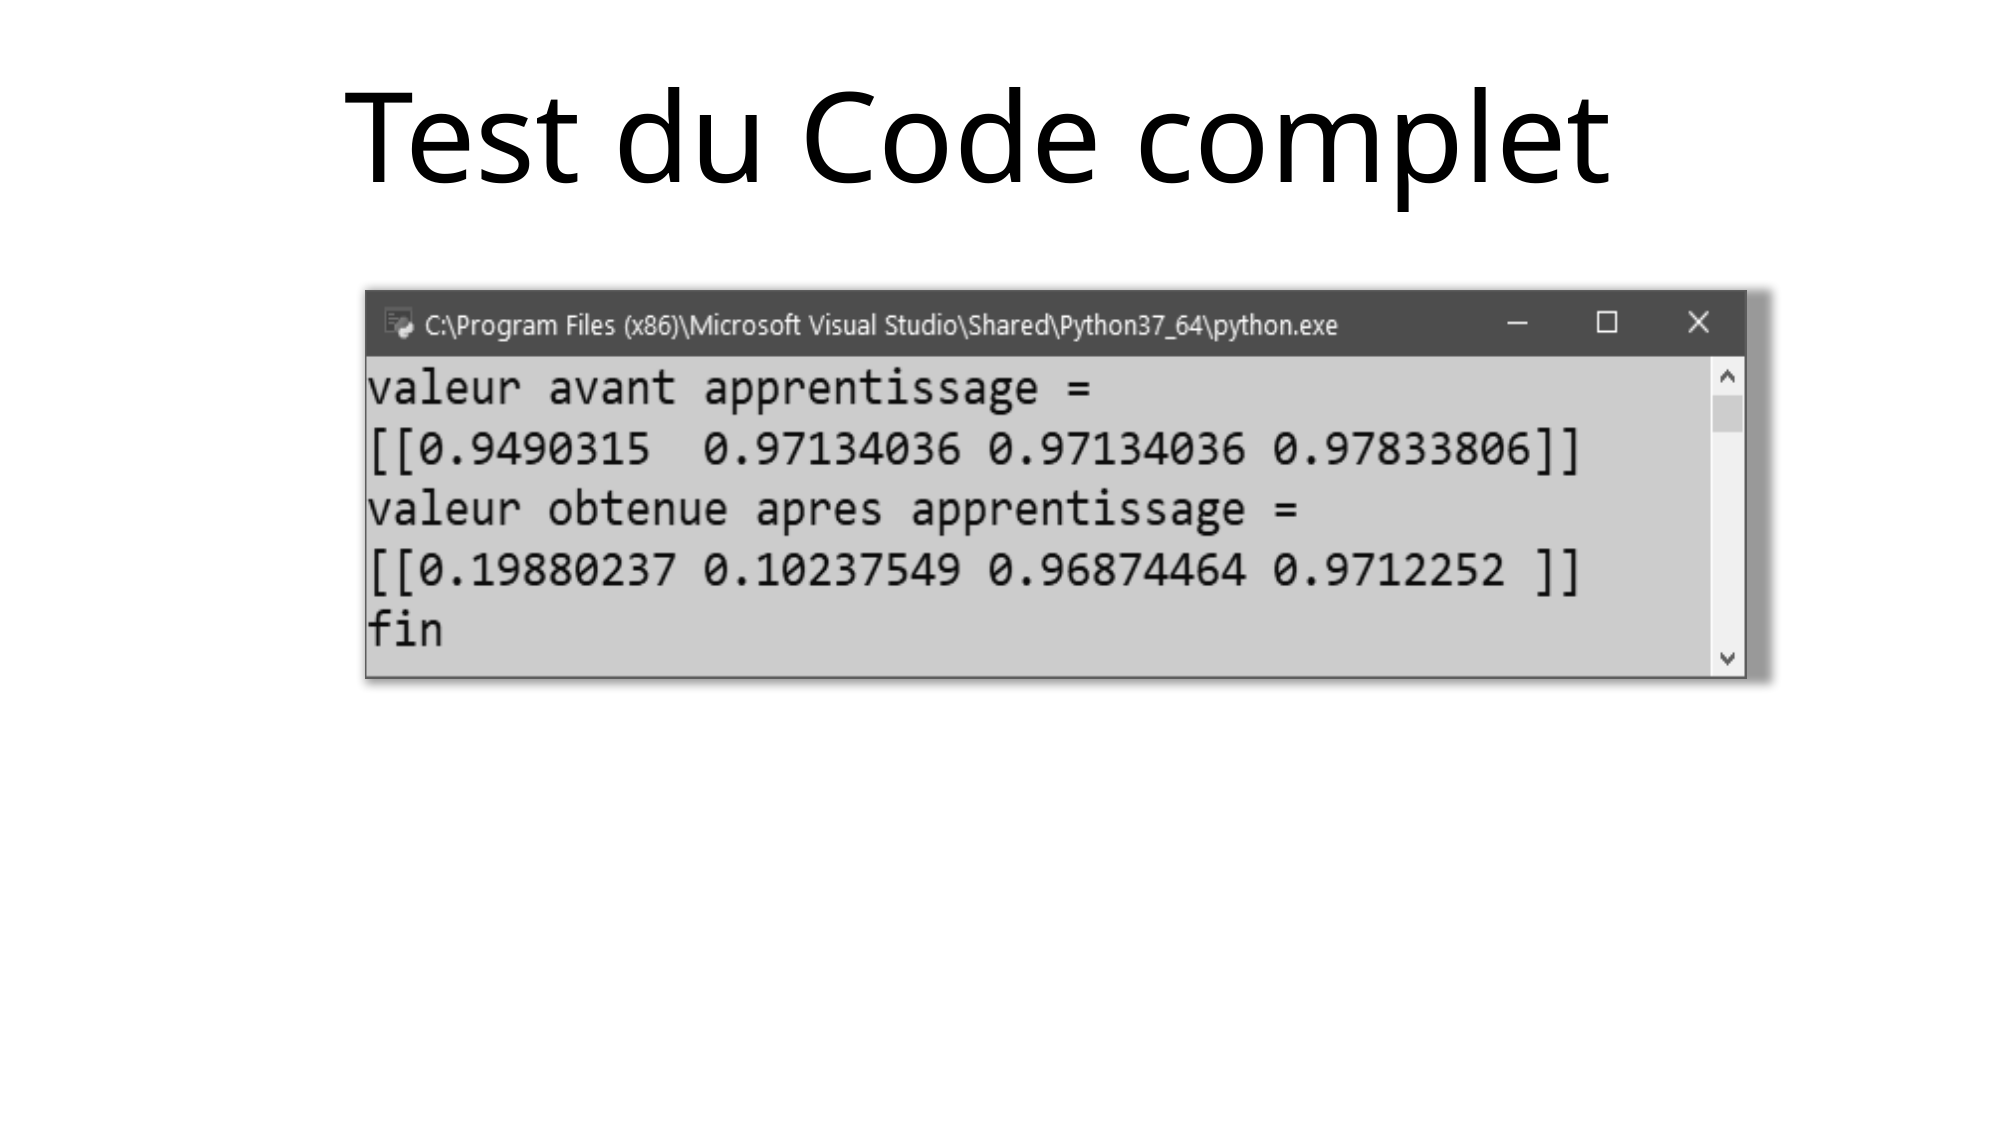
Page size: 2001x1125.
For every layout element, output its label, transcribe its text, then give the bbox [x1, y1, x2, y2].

picture [365, 290, 1747, 679]
text_box Test du Code complet [116, 0, 1842, 218]
